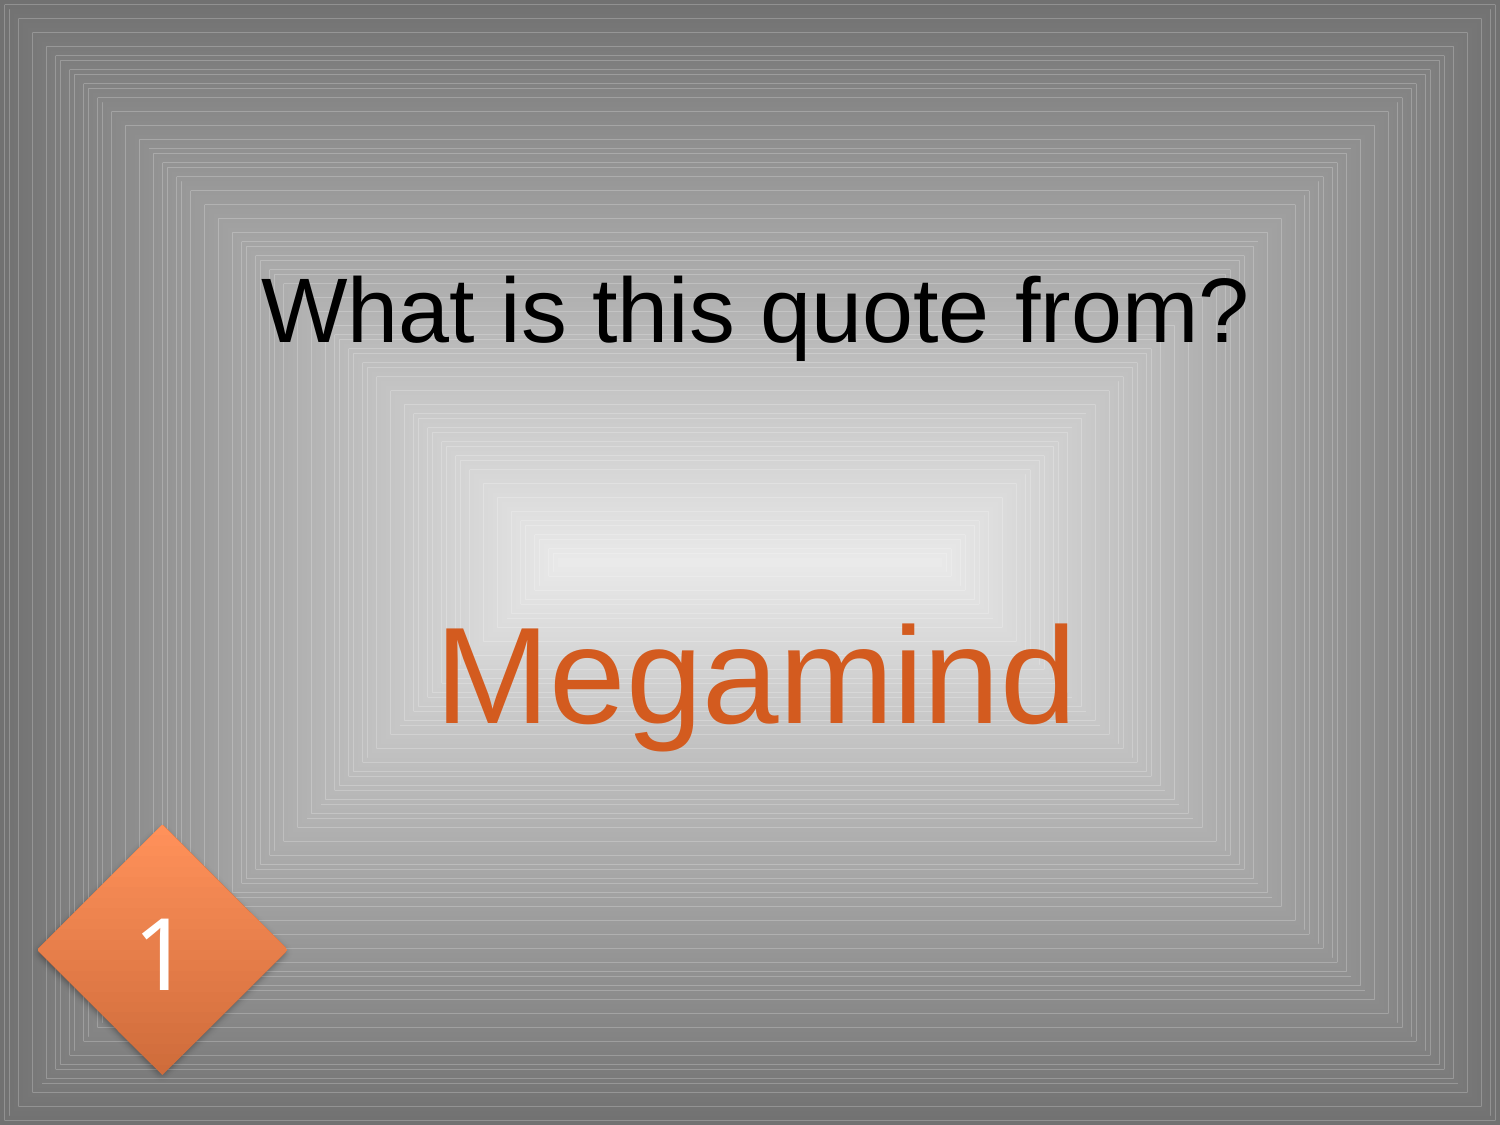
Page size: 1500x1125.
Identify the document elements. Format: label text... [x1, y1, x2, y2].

title What is this quote from? [112, 137, 1401, 476]
text_box 1 [37, 838, 288, 1075]
text_box Megamind [112, 500, 1400, 838]
